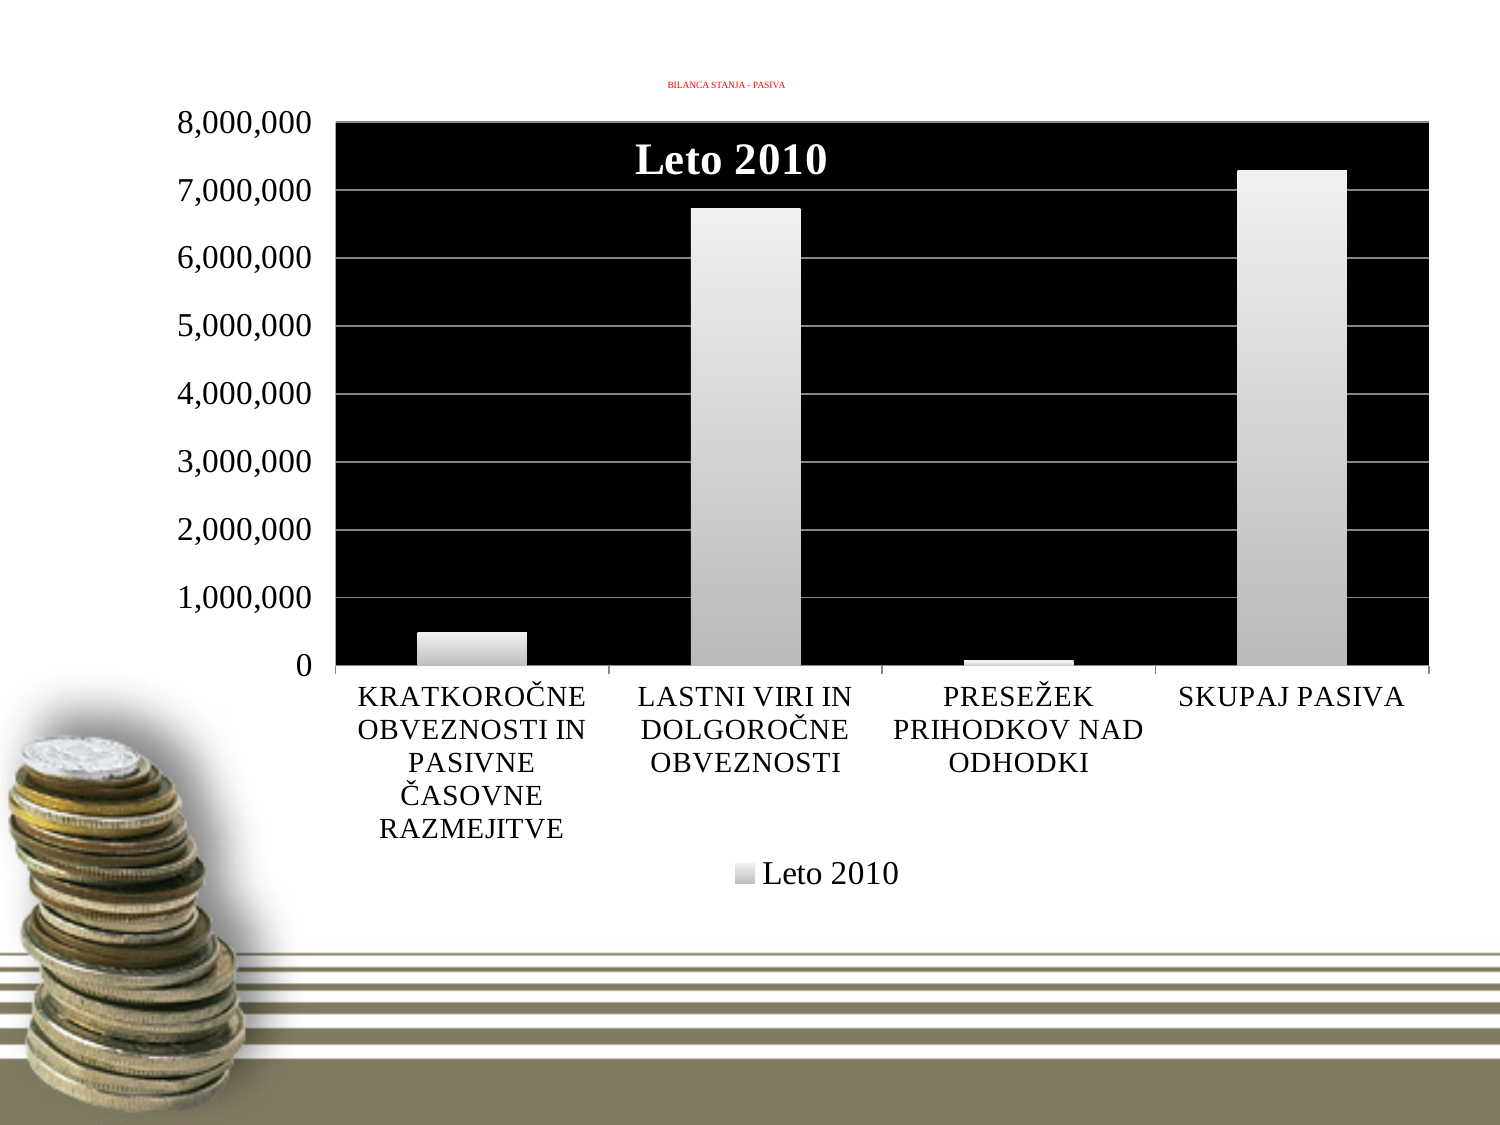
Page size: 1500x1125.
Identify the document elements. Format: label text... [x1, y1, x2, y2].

picture [0, 0, 1500, 1125]
title BILANCA STANJA - PASIVA [175, 58, 1278, 92]
chart [34, 93, 1430, 1044]
